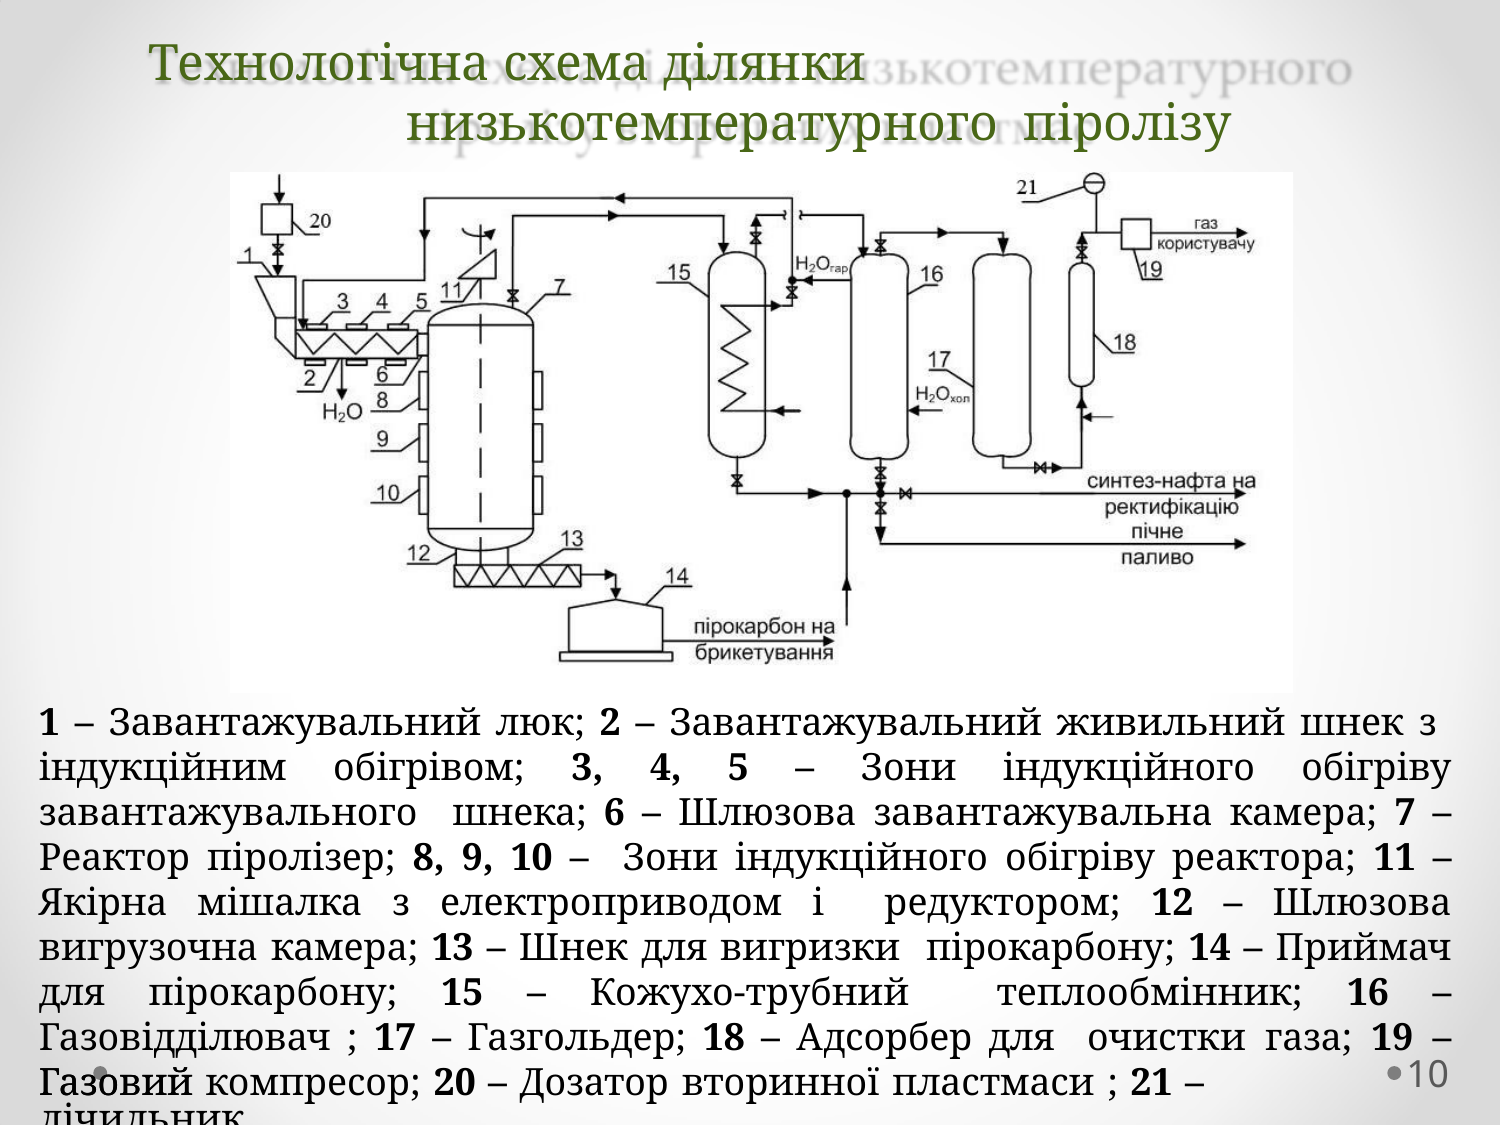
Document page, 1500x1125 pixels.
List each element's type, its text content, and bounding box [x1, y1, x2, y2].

text_box 10 [1404, 1054, 1450, 1095]
text_box 1 – Завантажувальний люк; 2 – Завантажувальний живильний шнек з індукційним обігрівом; 3, 4, 5 – Зони індукційного обігріву завантажувального шнека; 6 – Шлюзова завантажувальна камера; 7 – Реактор піролізер; 8, 9, 10 – Зони індукційного обігріву реактора; 11 – Якірна мішалка з електроприводом і редуктором; 12 – Шлюзова вигрузочна камера; 13 – Шнек для вигризки пірокарбону; 14 – Приймач для пірокарбону; 15 – Кожухо-трубний теплообмінник; 16 – Газовідділювач ; 17 – Газгольдер; 18 – Адсорбер для очистки газа; 19 – Газовий компресор; 20 – Дозатор вторинної пластмаси ; 21 – [36, 697, 1453, 1103]
picture [0, 0, 1500, 1125]
text_box [230, 172, 1294, 693]
title Технологічна схема ділянки низькотемпературного піролізу вторинних пластмас [75, 5, 1425, 219]
text_box Газовий лічильник. [36, 1066, 383, 1125]
